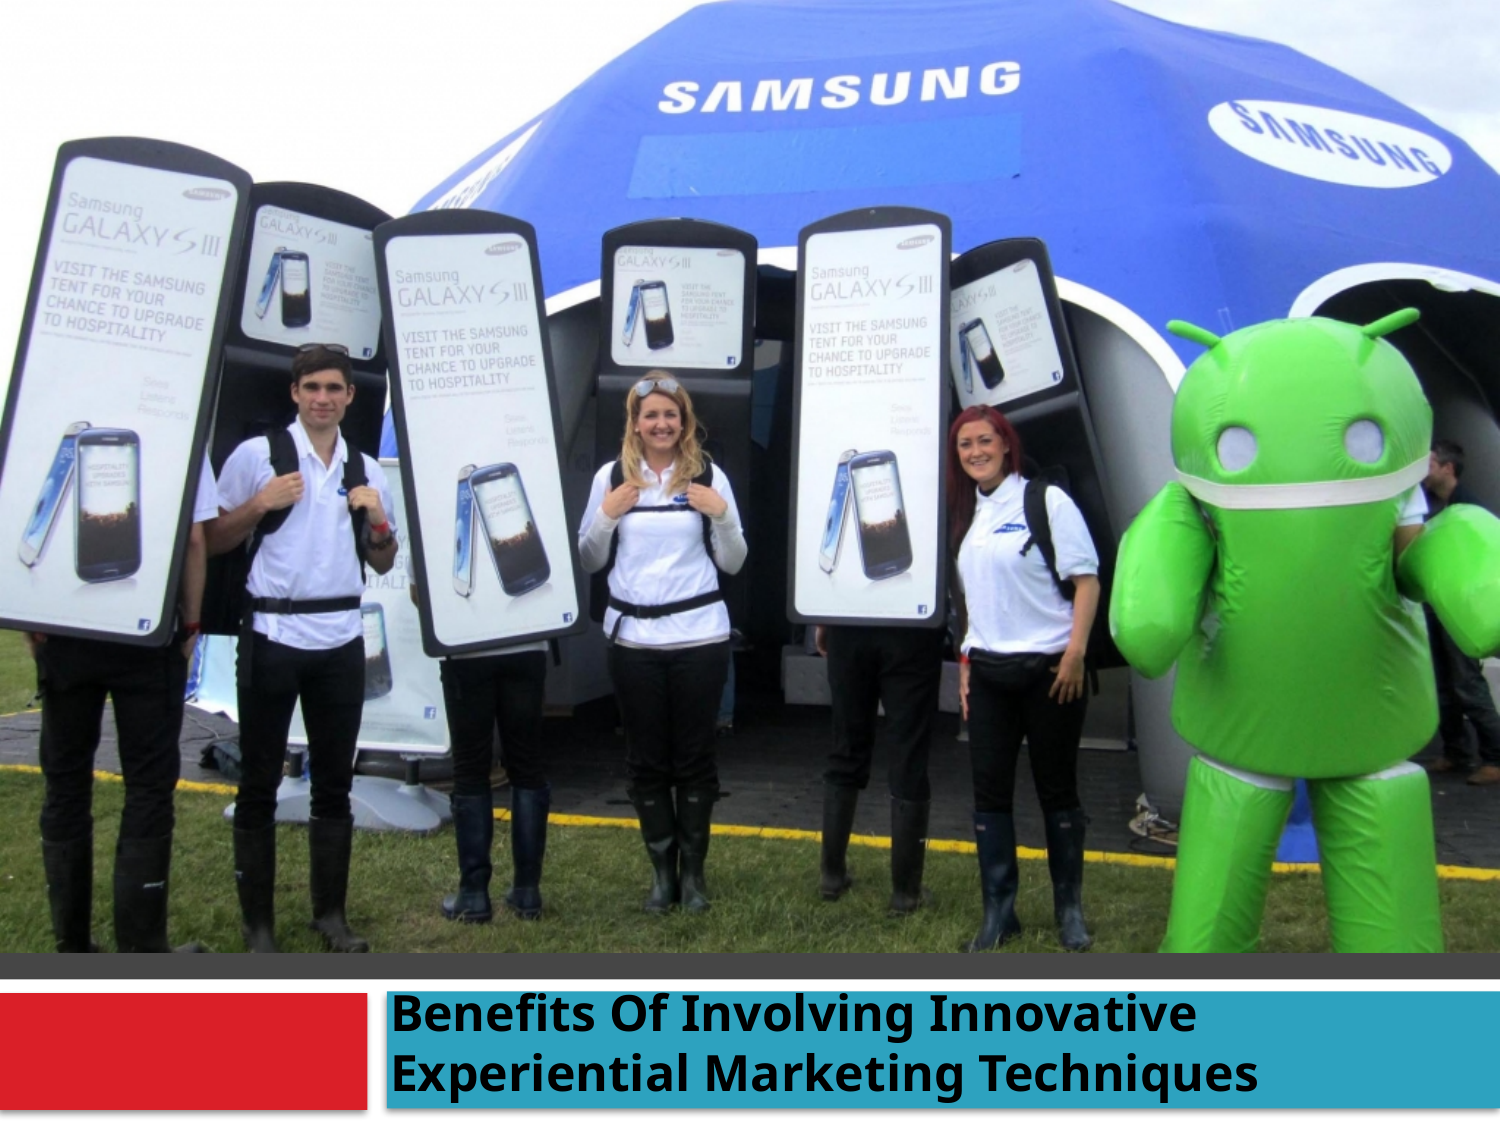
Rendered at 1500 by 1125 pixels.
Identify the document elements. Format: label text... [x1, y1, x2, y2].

text_box Benefits Of Involving Innovative Experiential Marketing Techniques [374, 973, 1500, 1109]
picture [0, 0, 1500, 953]
